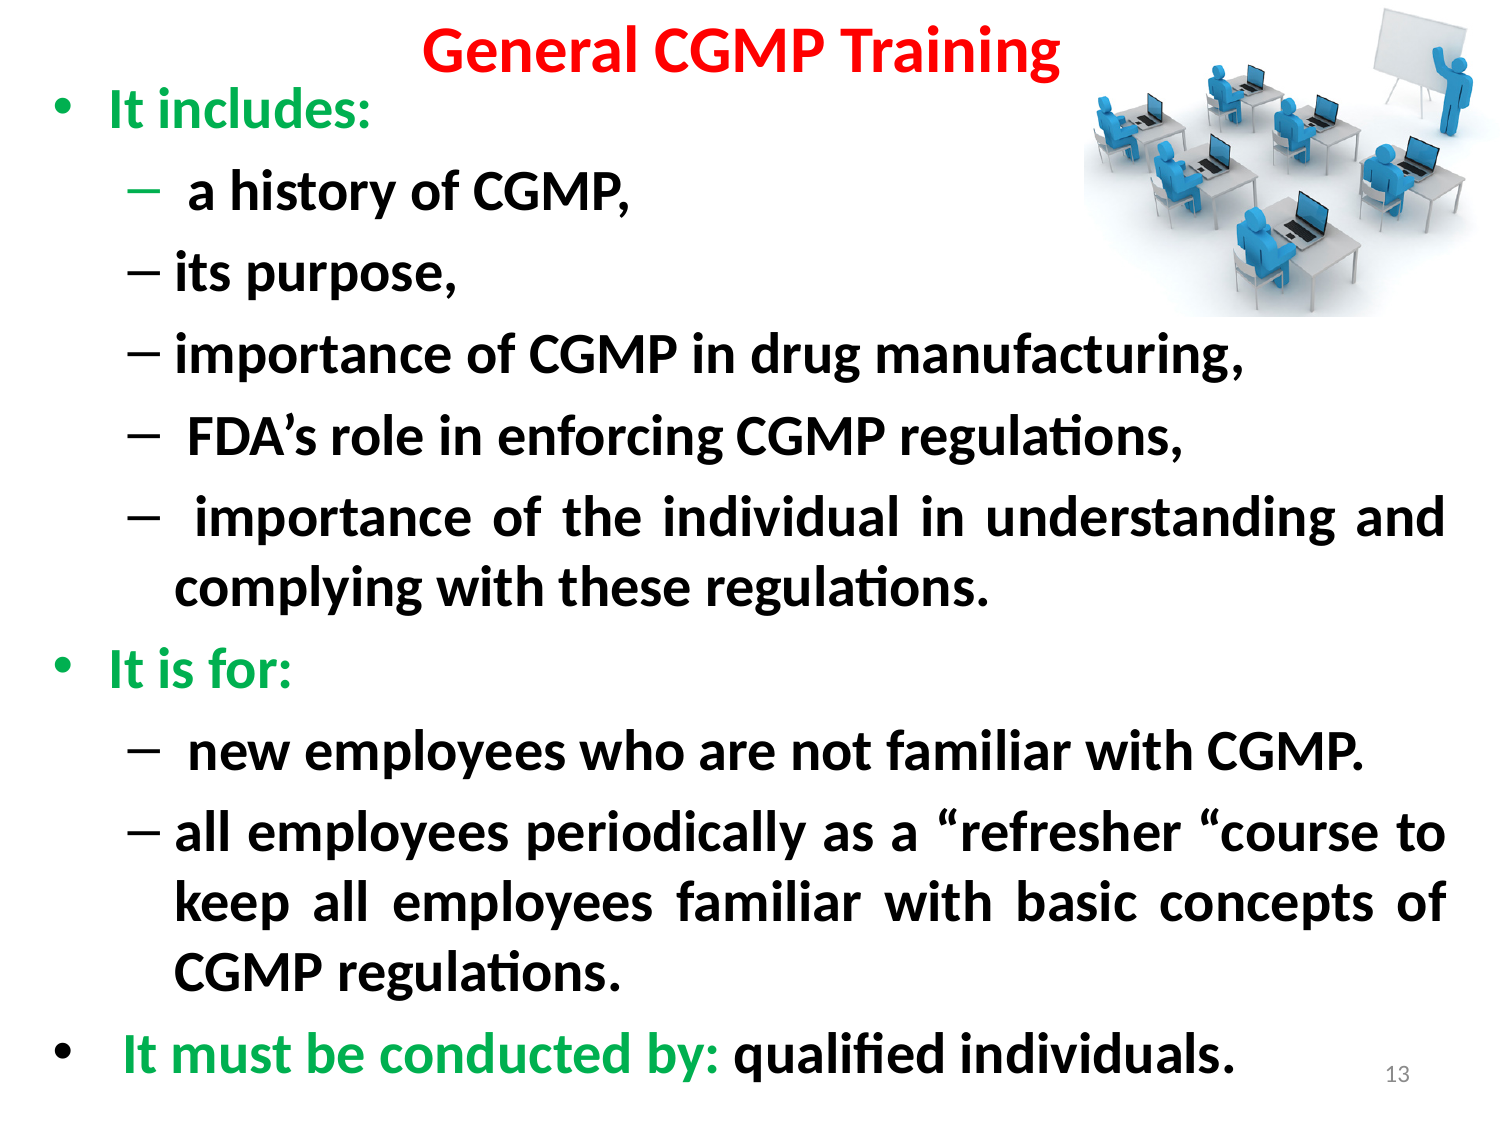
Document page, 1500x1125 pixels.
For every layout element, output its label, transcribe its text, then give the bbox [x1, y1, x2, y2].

list It includes: a history of CGMP, its purpose, importance of CGMP in drug manufacturing, FDA’s role in enforcing CGMP regulations, importance of the individual in understanding and complying with these regulations. It is for: new employees who are not familiar with CGMP. all employees periodically as a “refresher “course to keep all employees familiar with basic concepts of CGMP regulations. It must be conducted by: qualified individuals. [37, 62, 1463, 1100]
slide_number 13 [1074, 1042, 1425, 1103]
picture [1084, 4, 1500, 318]
title General CGMP Training [75, 0, 1425, 93]
